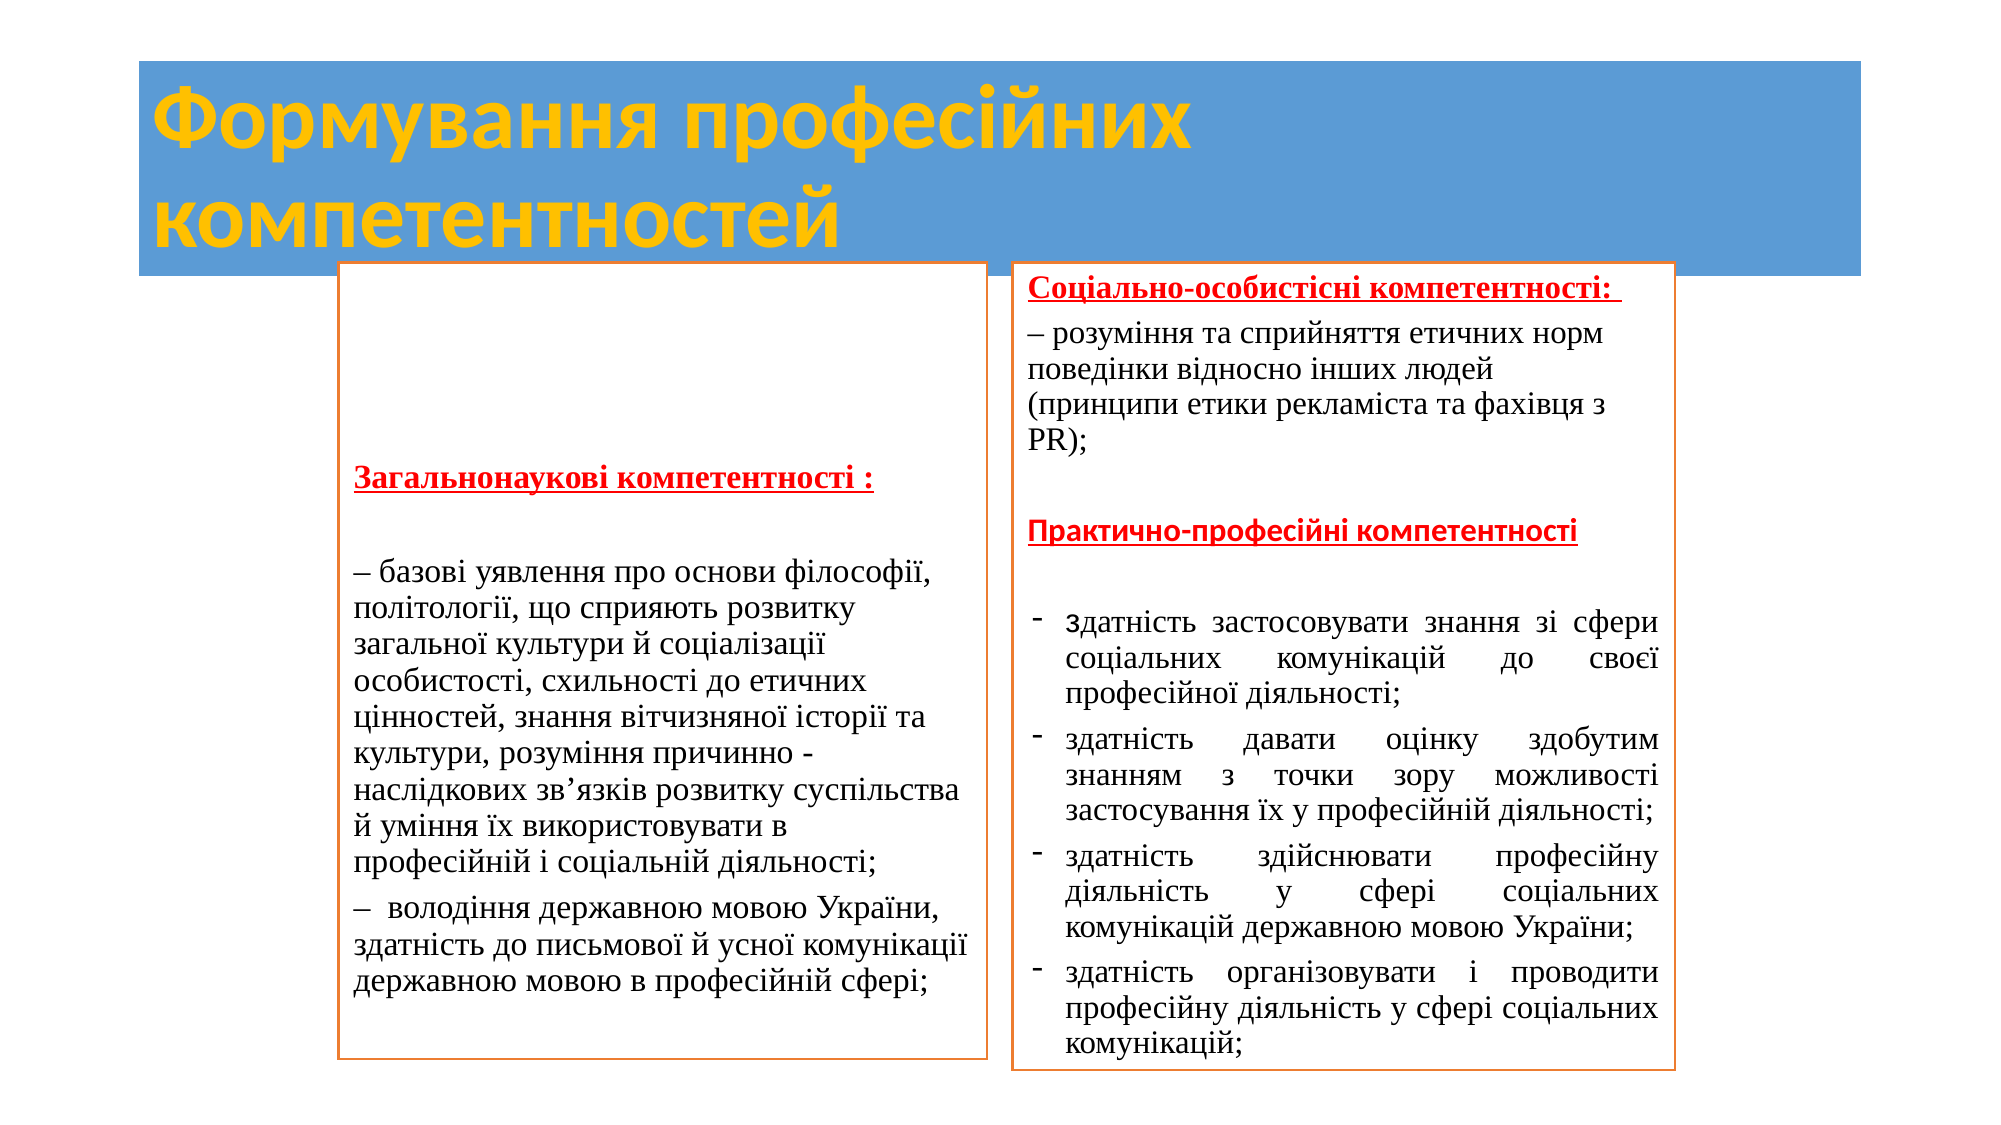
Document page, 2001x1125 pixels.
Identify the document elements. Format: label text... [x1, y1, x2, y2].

title Формування професійних компетентностей [136, 58, 1864, 279]
list Загальнонаукові компетентності : – базові уявлення про основи філософії, політології, що сприяють розвитку загальної культури й соціалізації особистості, схильності до етичних цінностей, знання вітчизняної історії та культури, розуміння причинно - наслідкових зв’язків розвитку суспільства й уміння їх використовувати в професійній і соціальній діяльності; – володіння державною мовою України, здатність до письмової й усної комунікації державною мовою в професійній сфері; [337, 261, 988, 1060]
list Соціально-особистісні компетентності: – розуміння та сприйняття етичних норм поведінки відносно інших людей (принципи етики рекламіста та фахівця з PR); Практично-професійні компетентності здатність застосовувати знання зі сфери соціальних комунікацій до своєї професійної діяльності; здатність давати оцінку здобутим знанням з точки зору можливості застосування їх у професійній діяльності; здатність здійснювати професійну діяльність у сфері соціальних комунікацій державною мовою України; здатність організовувати і проводити професійну діяльність у сфері соціальних комунікацій; [1011, 261, 1676, 1071]
